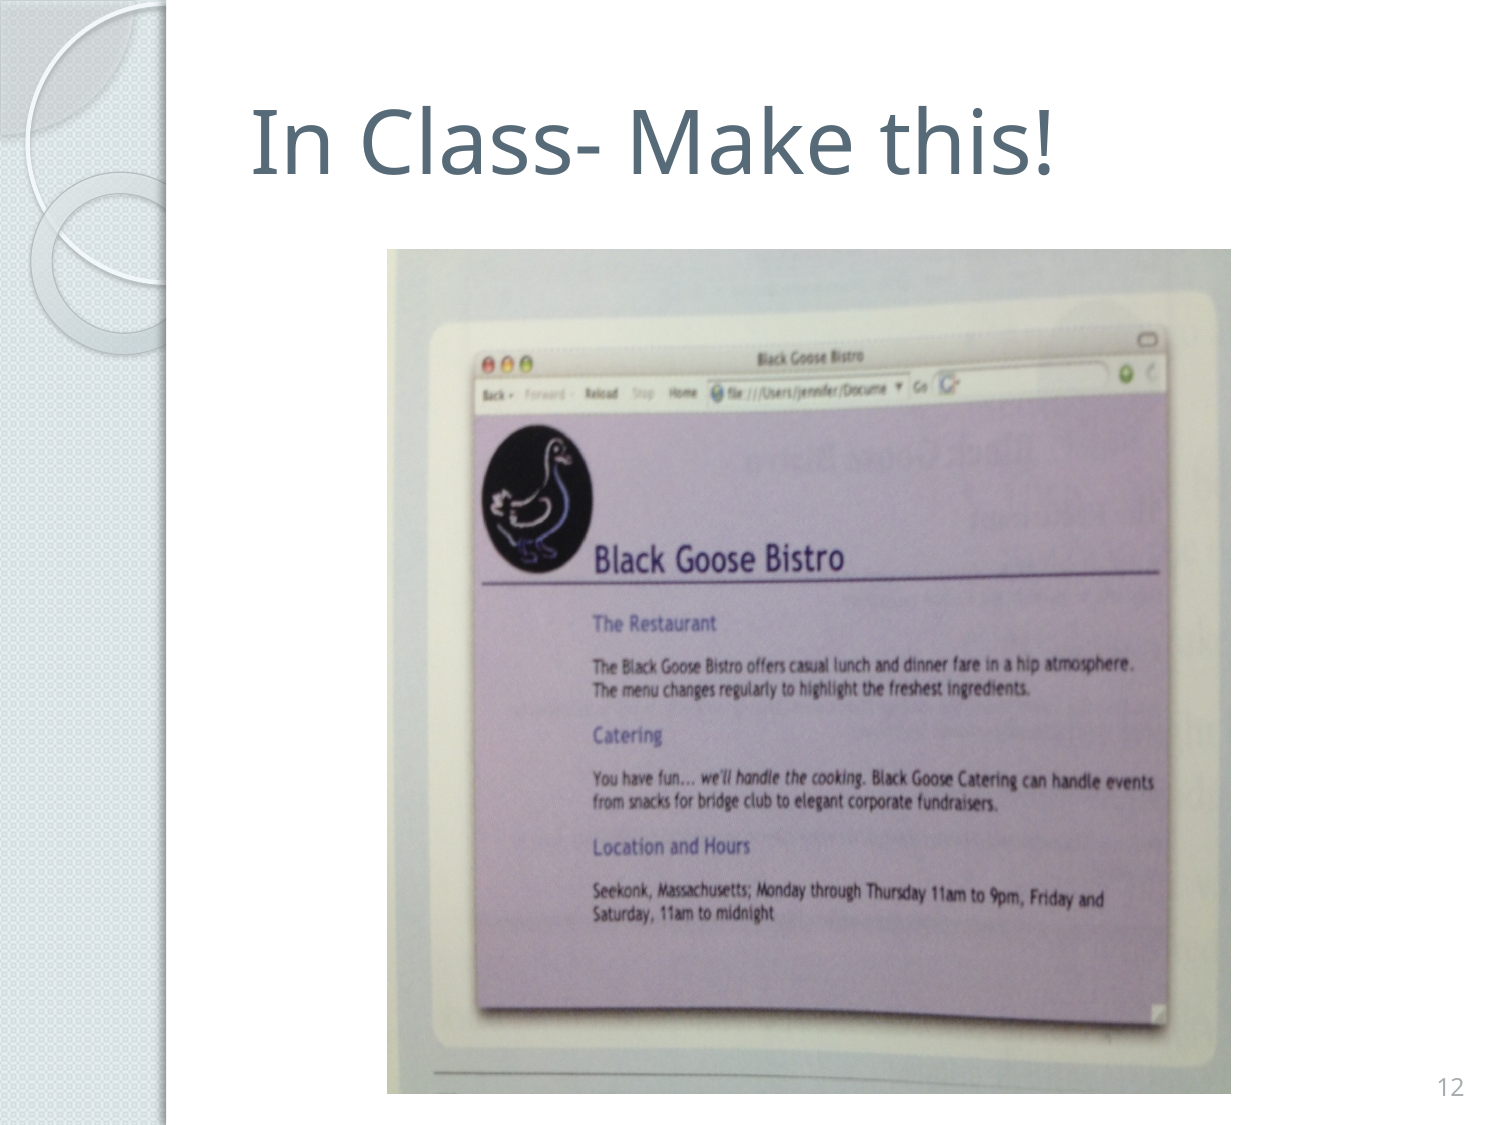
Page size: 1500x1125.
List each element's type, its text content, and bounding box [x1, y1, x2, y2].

slide_number 12 [1413, 1034, 1488, 1113]
title In Class- Make this! [235, 45, 1466, 233]
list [387, 249, 1231, 1094]
